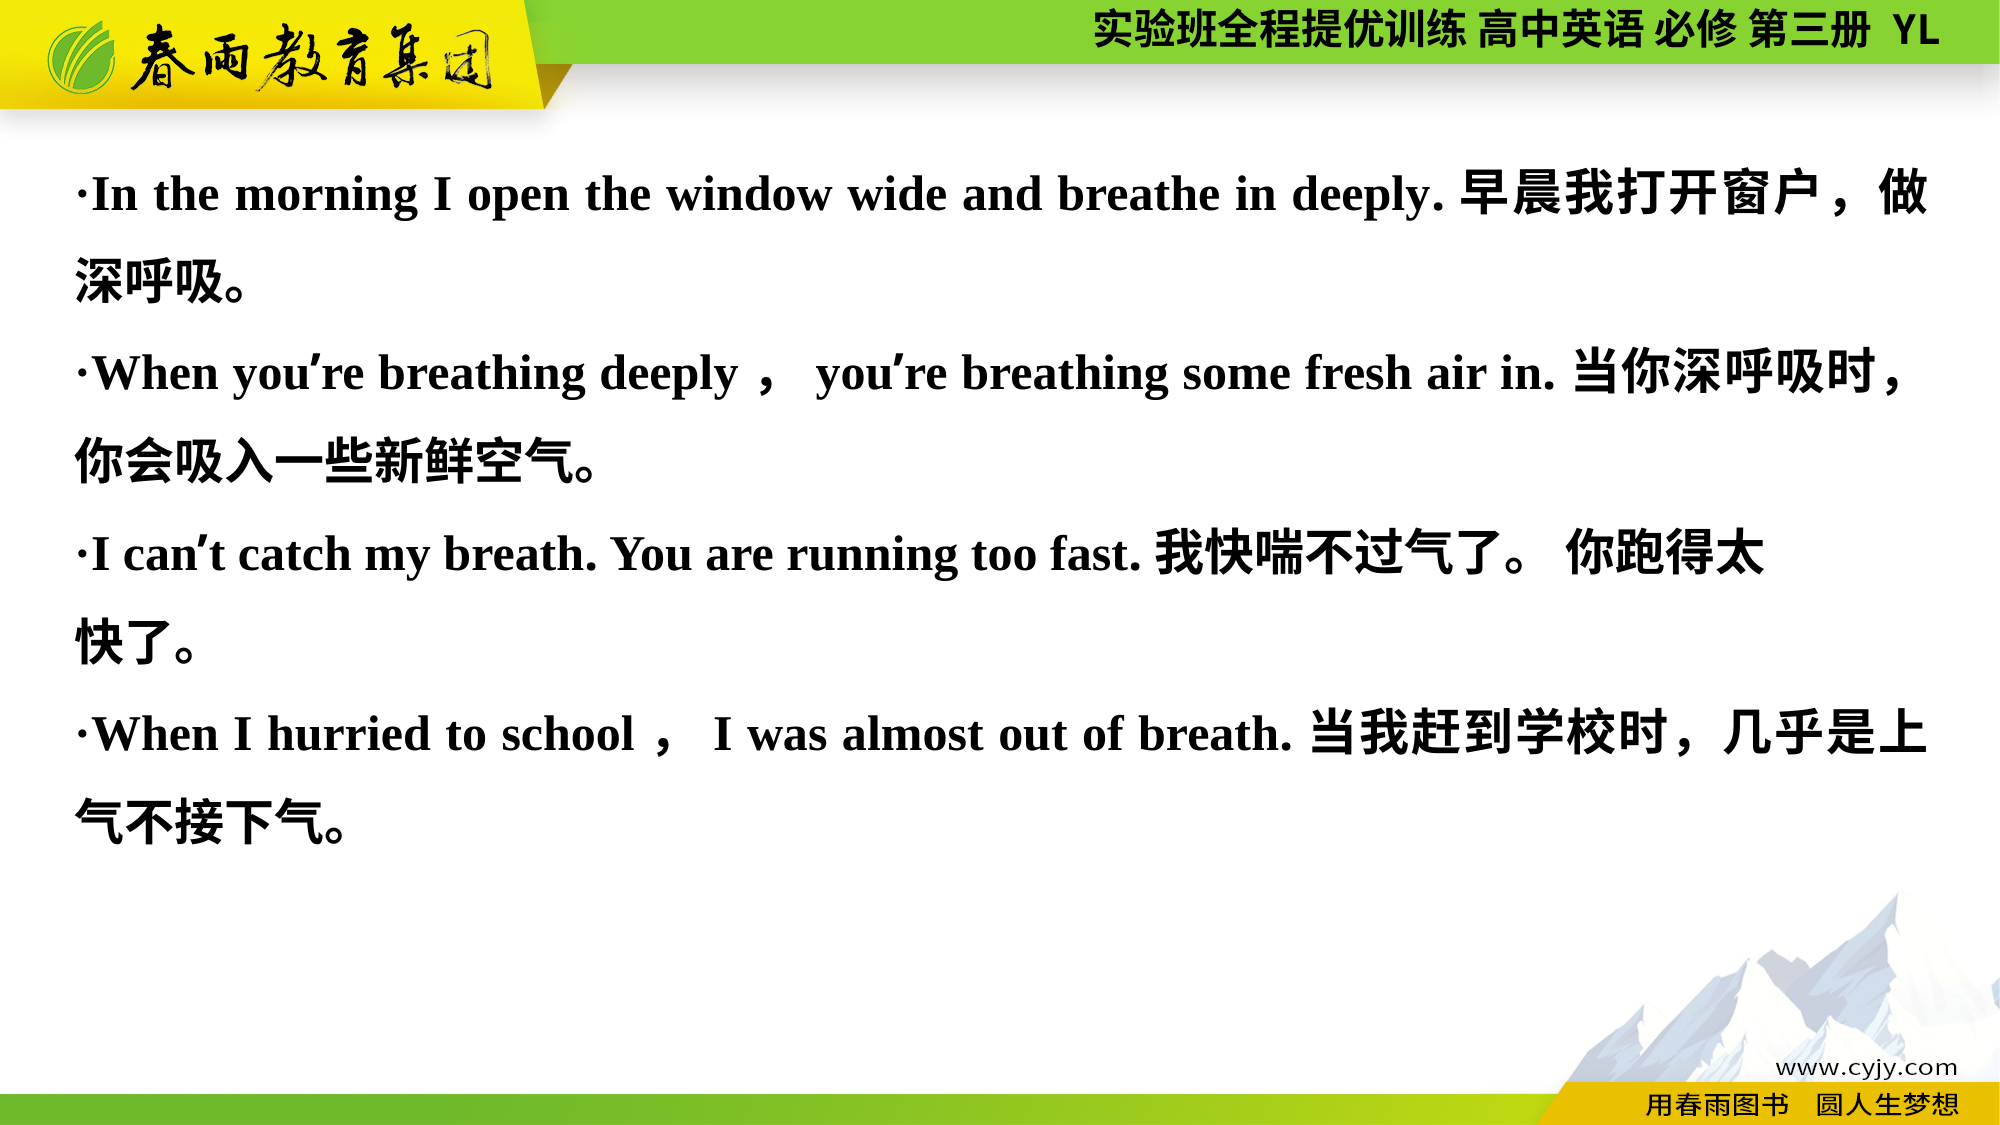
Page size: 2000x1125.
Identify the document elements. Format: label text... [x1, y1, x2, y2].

list ·In the morning I open the window wide and breathe in deeply.早晨我打开窗户，做深呼吸。 ·When you’re breathing deeply，you’re breathing some fresh air in.当你深呼吸时，你会吸入一些新鲜空气。 ·I can’t catch my breath. You are running too fast.我快喘不过气了。 你跑得太 快了。 ·When I hurried to school，I was almost out of breath.当我赶到学校时，几乎是上气不接下气。 [59, 122, 1944, 854]
picture [0, 0, 2000, 1125]
